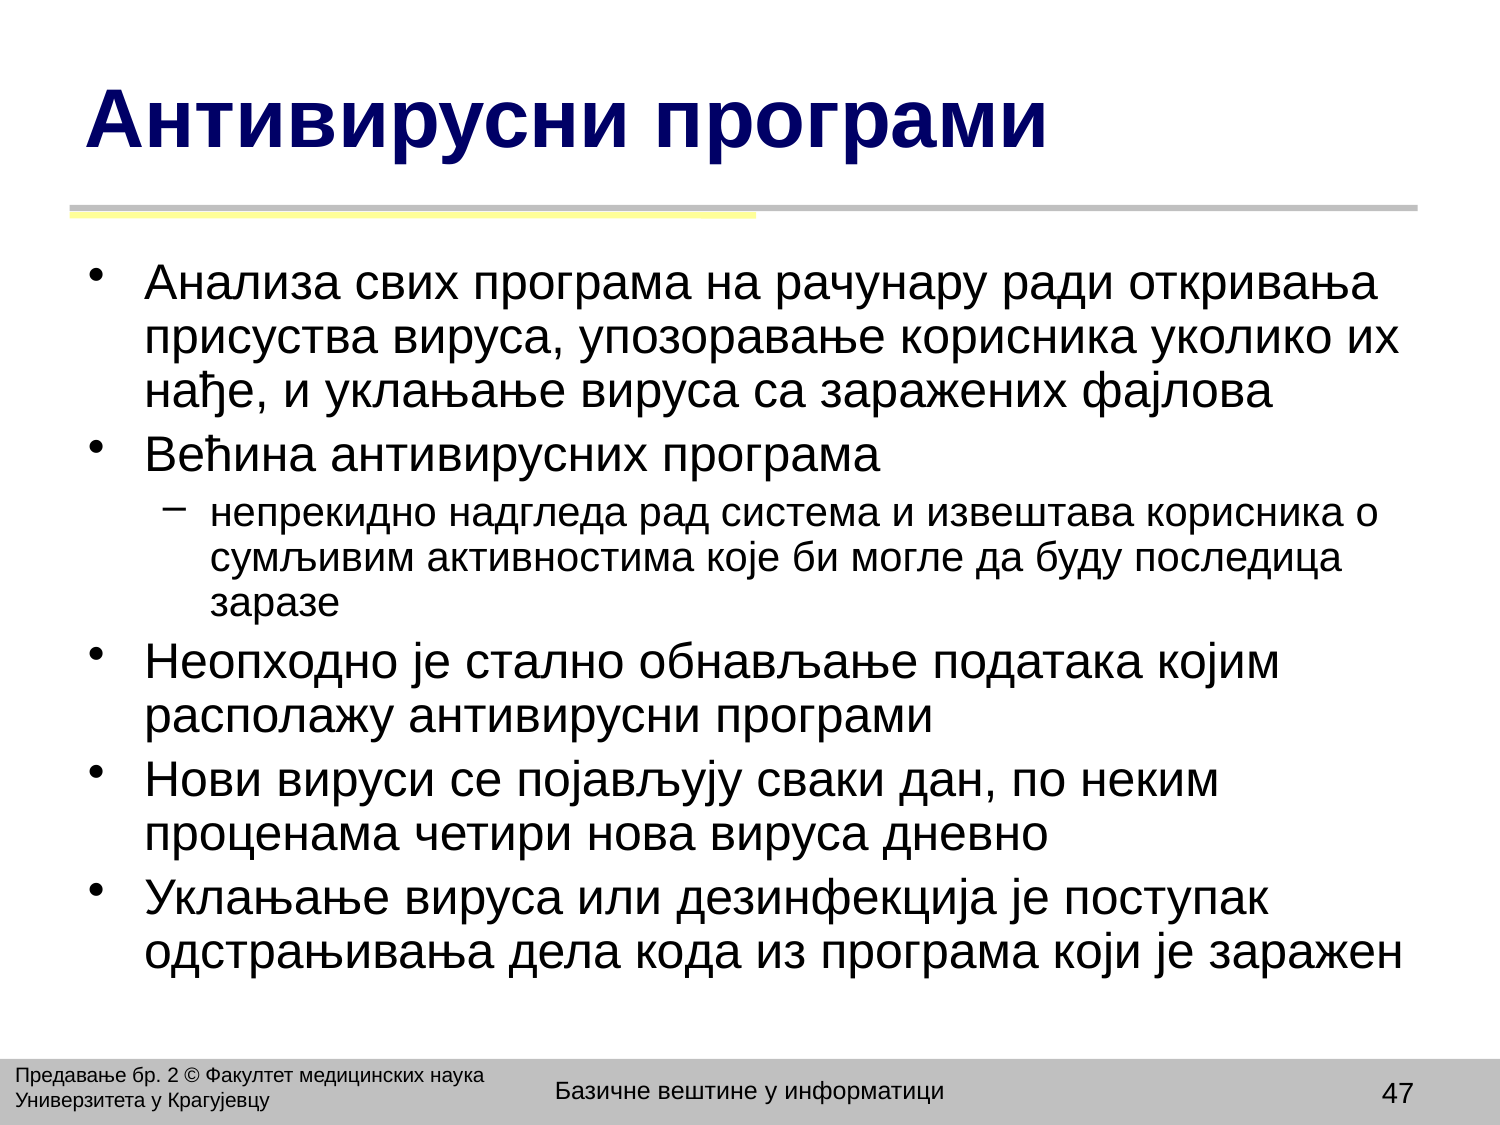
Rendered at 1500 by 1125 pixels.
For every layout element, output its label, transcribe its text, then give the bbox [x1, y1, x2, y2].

slide_number Предавање бр. 2 © Факултет медицинских наука Универзитета у Крагујевцу [0, 1053, 607, 1108]
title Антивирусни програми [69, 19, 1426, 208]
footer Базичне вештине у информатици [512, 1066, 988, 1125]
slide_number 47 [1079, 1066, 1430, 1125]
list Анализа свих програма на рачунару ради откривања присуства вируса, упозоравање корисника уколико их нађе, и уклањање вируса са заражених фајлова Већина антивирусних програма непрекидно надгледа рад система и извештава корисника о сумљивим активностима које би могле да буду последица заразе Неопходно је стално обнављање података којим располажу антивирусни програми Нови вируси се појављују сваки дан, по неким проценама четири нова вируса дневно Уклањање вируса или дезинфекција је поступак одстрањивања дела кoда из програма који је заражен [72, 248, 1424, 1025]
